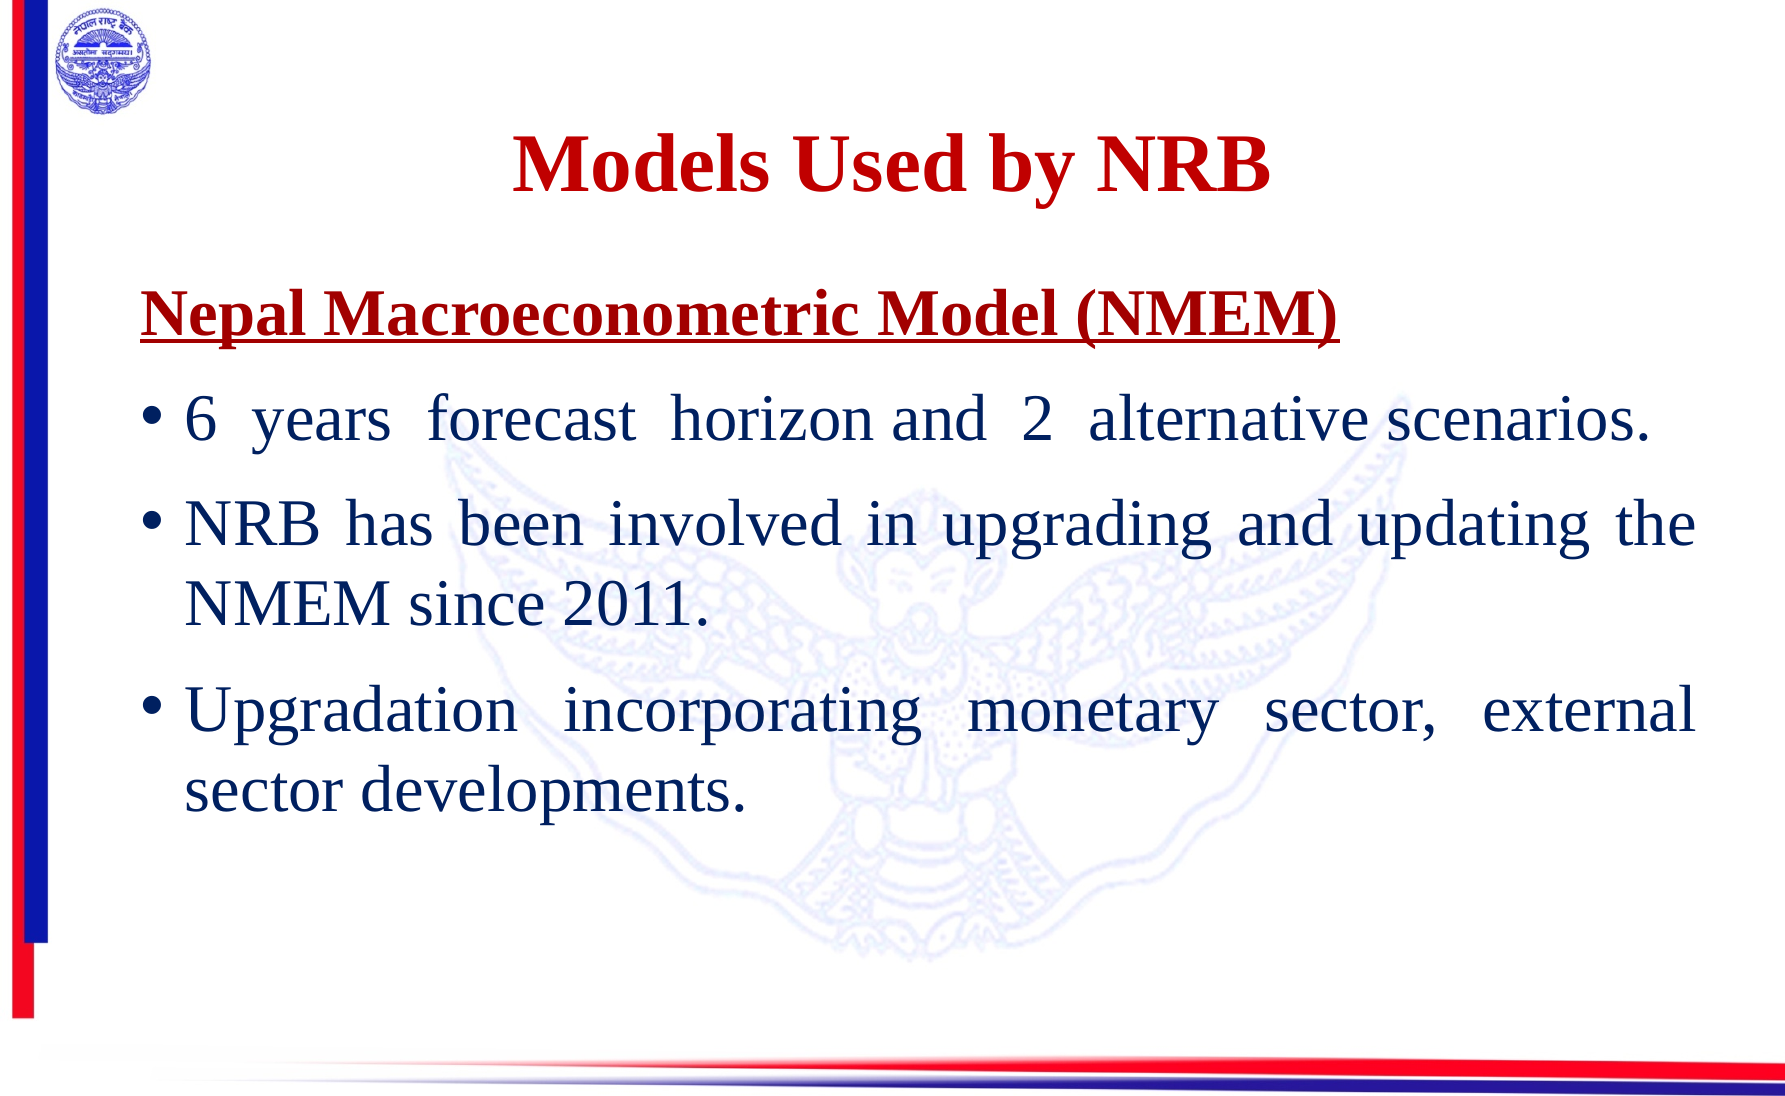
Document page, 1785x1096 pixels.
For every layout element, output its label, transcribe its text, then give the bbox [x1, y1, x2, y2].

title Models Used by NRB [122, 58, 1663, 271]
list Nepal Macroeconometric Model (NMEM) 6 years forecast horizon and 2 alternative scenarios. NRB has been involved in upgrading and updating the NMEM since 2011. Upgradation incorporating monetary sector, external sector developments. [122, 259, 1718, 987]
picture [0, 0, 1785, 1096]
